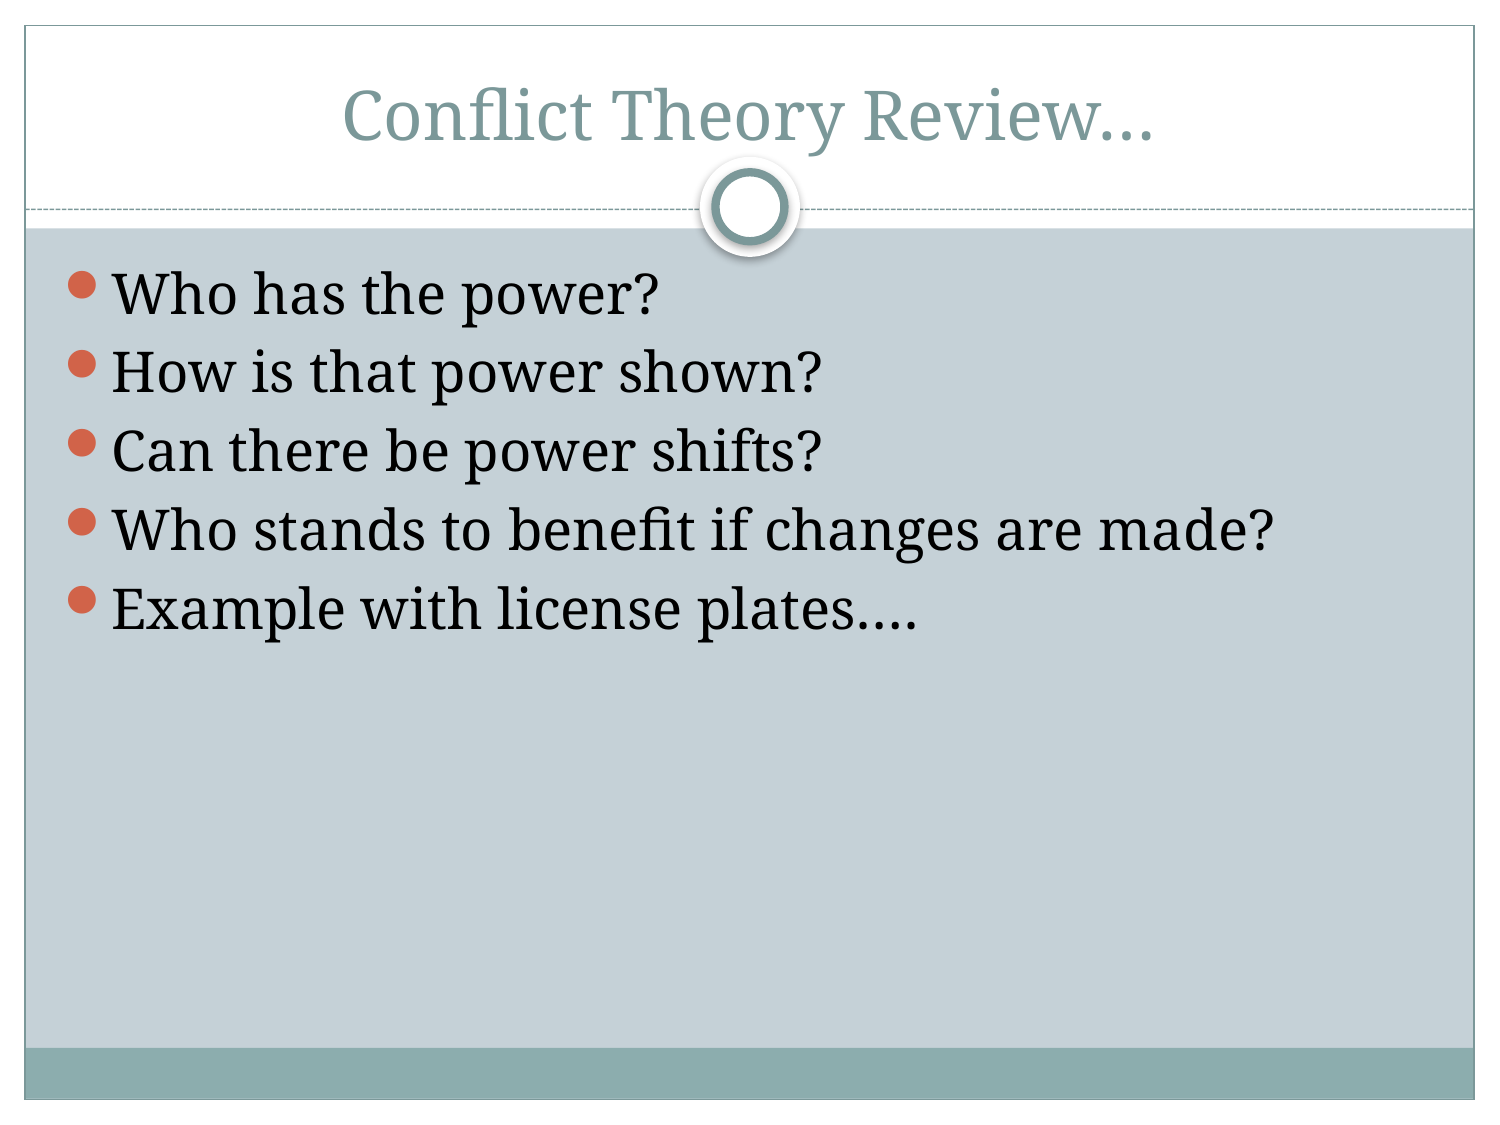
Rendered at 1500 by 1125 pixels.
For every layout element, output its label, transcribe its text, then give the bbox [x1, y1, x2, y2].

list Who has the power? How is that power shown? Can there be power shifts? Who stands to benefit if changes are made? Example with license plates…. [49, 250, 1445, 1001]
title Conflict Theory Review… [49, 37, 1450, 162]
